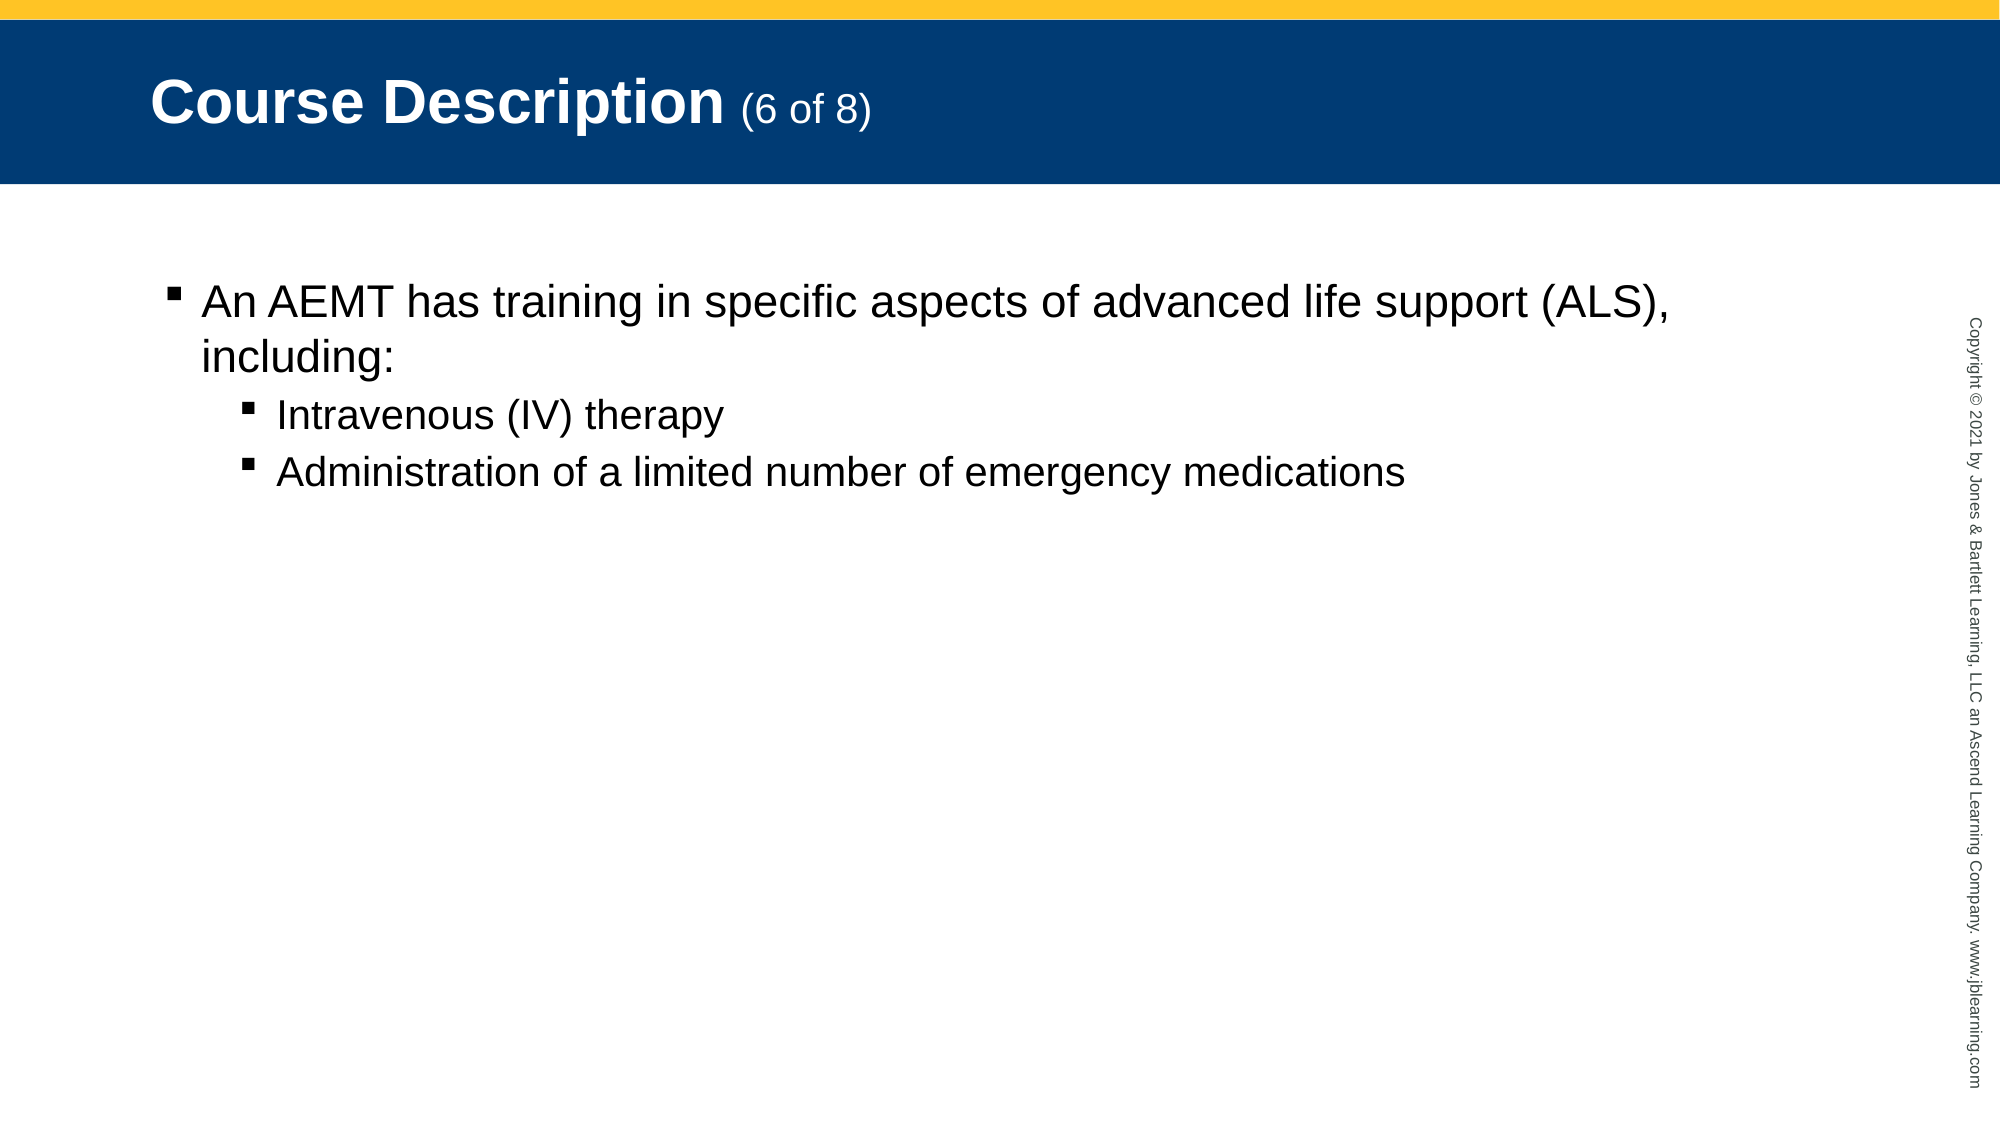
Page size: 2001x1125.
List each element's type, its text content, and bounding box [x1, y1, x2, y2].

title Course Description (6 of 8) [0, 19, 2000, 185]
list An AEMT has training in specific aspects of advanced life support (ALS), including: Intravenous (IV) therapy Administration of a limited number of emergency medications [148, 241, 1861, 896]
